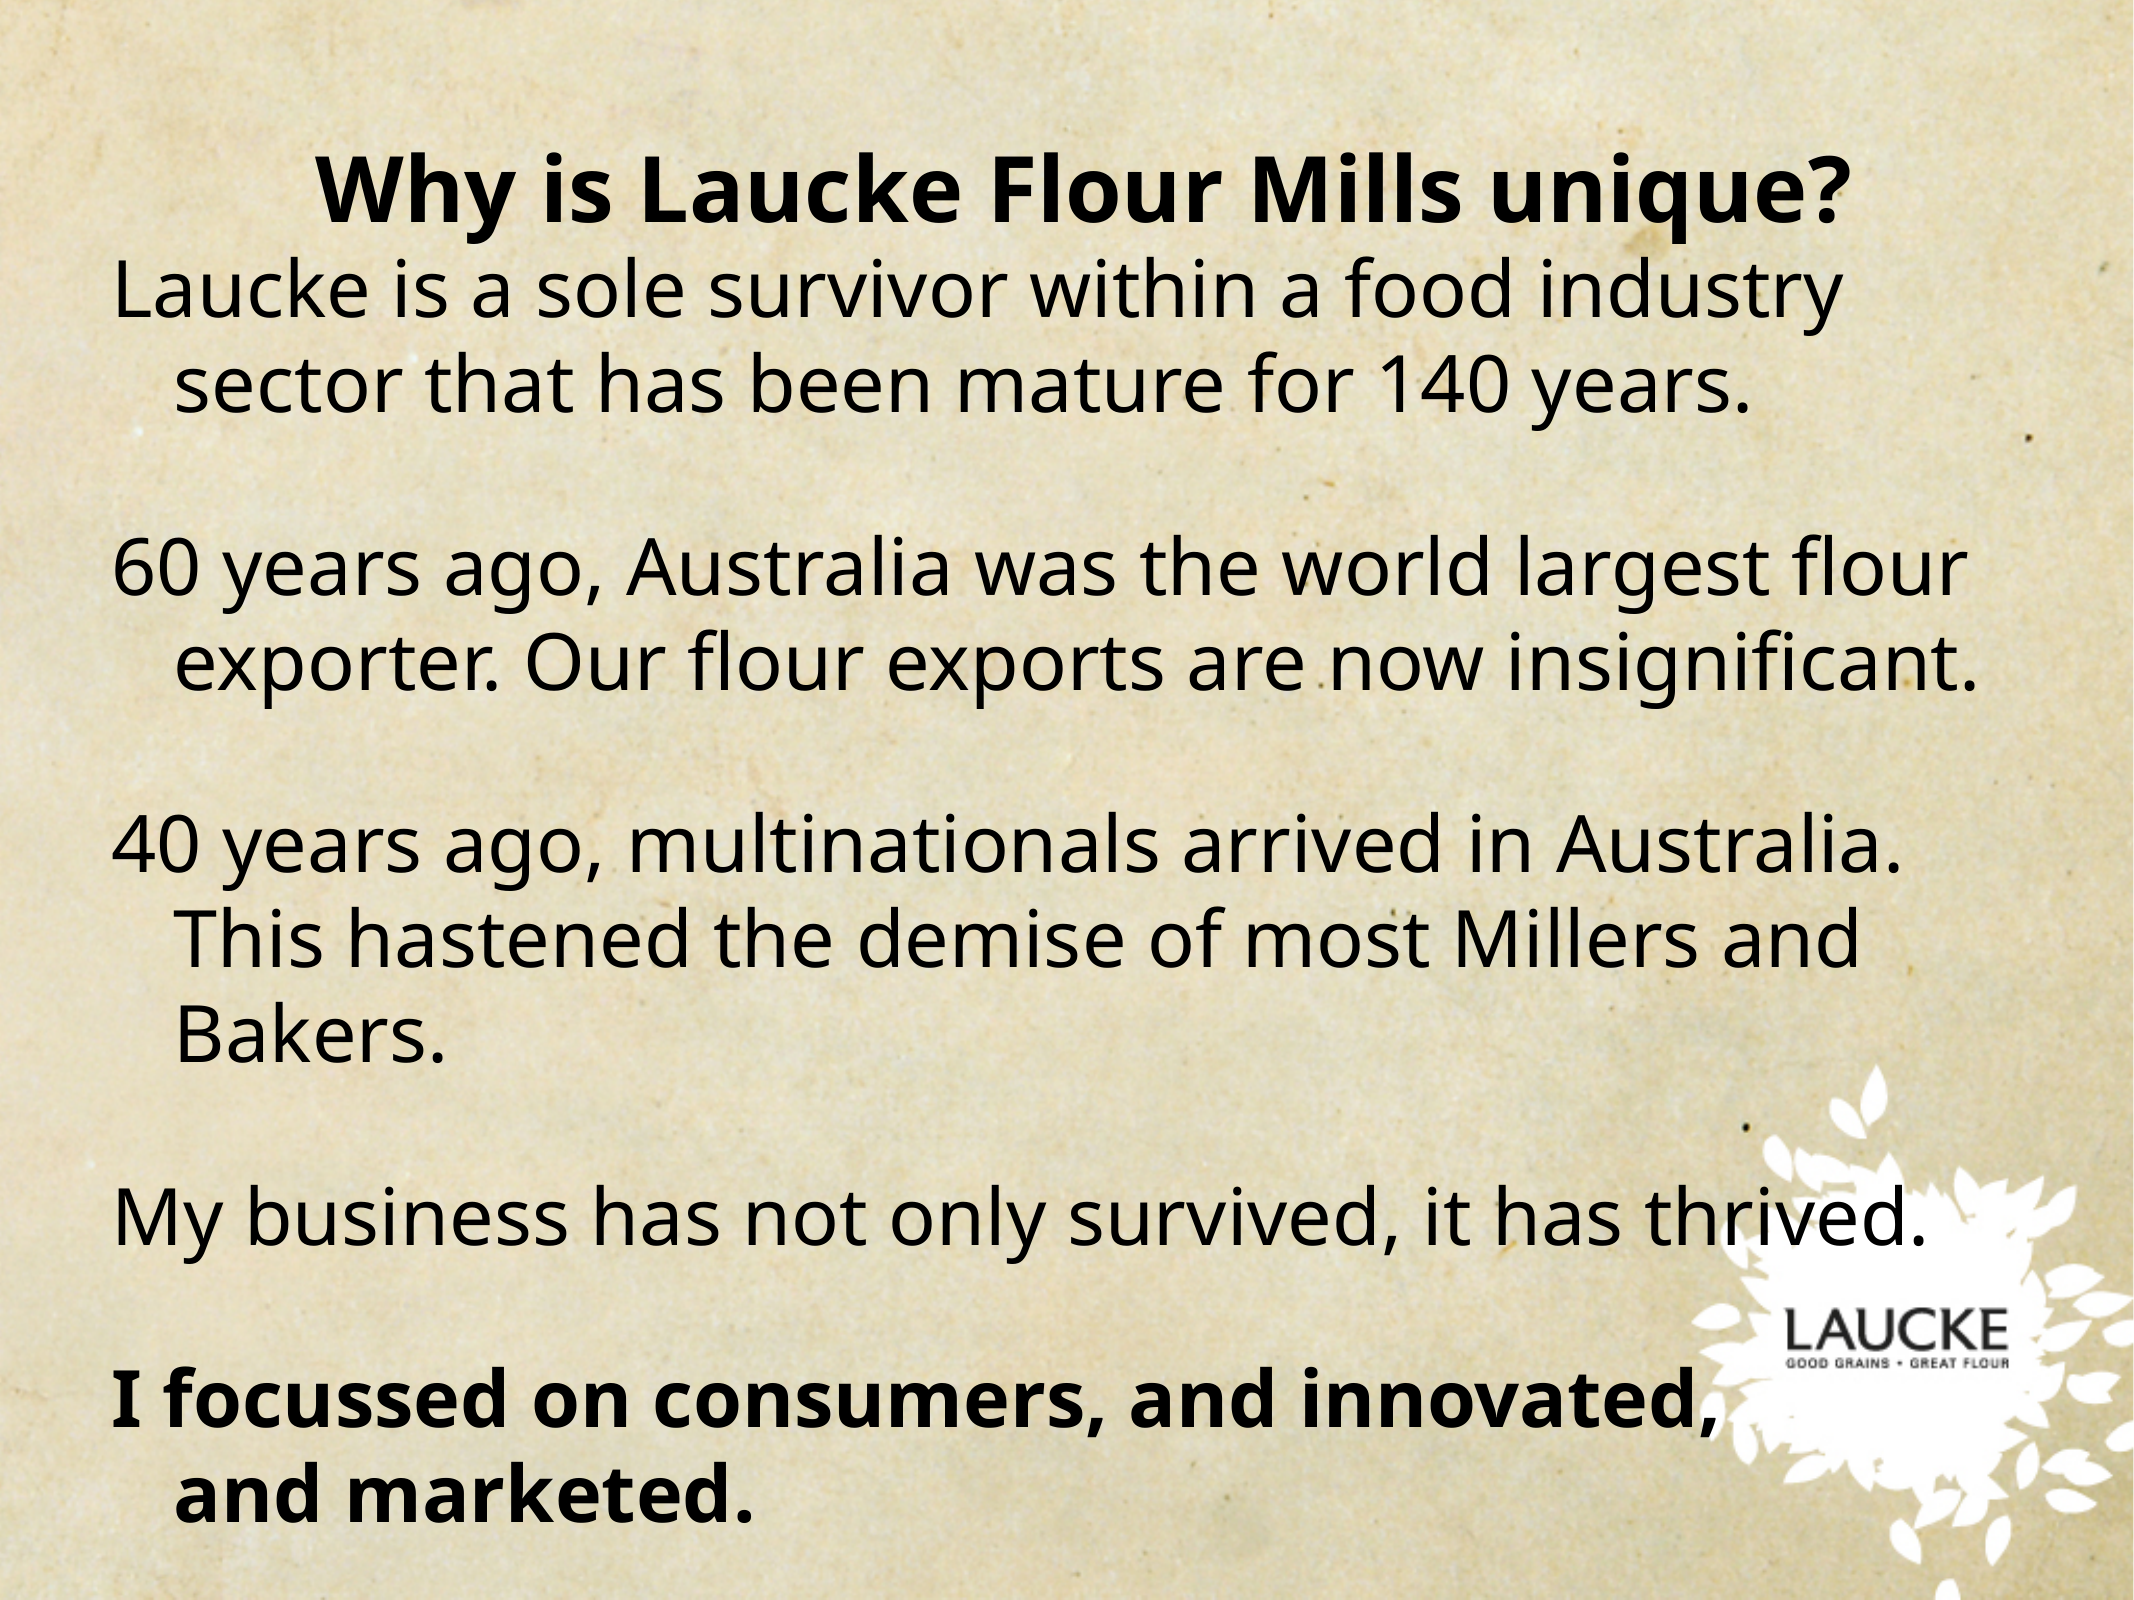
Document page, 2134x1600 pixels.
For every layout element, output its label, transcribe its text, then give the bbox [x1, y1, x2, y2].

picture [0, 0, 2134, 1600]
text_box Why is Laucke Flour Mills unique? [97, 55, 2071, 292]
text_box Laucke is a sole survivor within a food industry sector that has been mature for 140 years. 60 years ago, Australia was the world largest flour exporter. Our flour exports are now insignificant. 40 years ago, multinationals arrived in Australia. This hastened the demise of most Millers and Bakers. My business has not only survived, it has thrived. I focussed on consumers, and innovated, and marketed. [103, 292, 2076, 1486]
text_box [86, 256, 2059, 1393]
